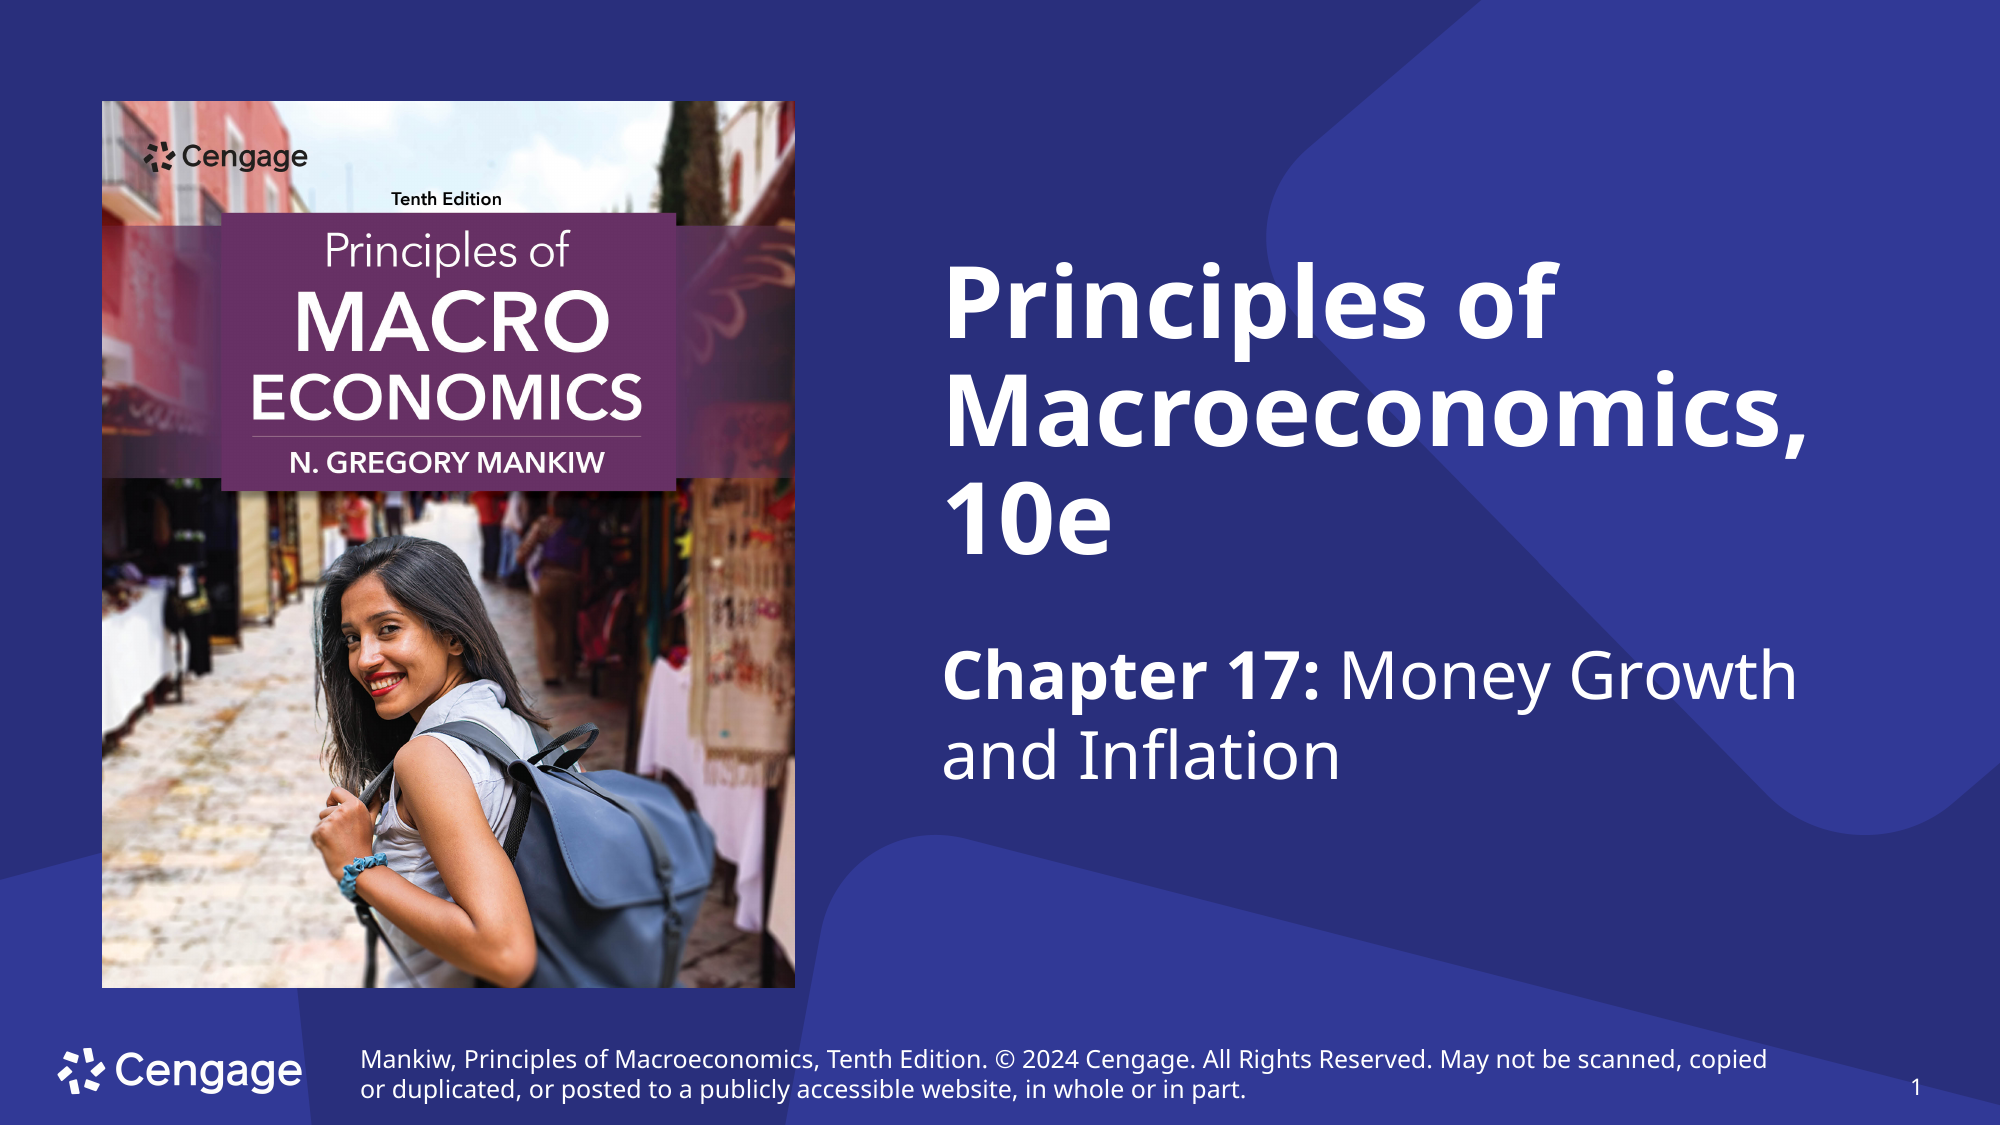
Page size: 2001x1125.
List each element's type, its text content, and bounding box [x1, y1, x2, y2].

list Mankiw, Principles of Macroeconomics, Tenth Edition. © 2024 Cengage. All Rights Reserved. May not be scanned, copied or duplicated, or posted to a publicly accessible website, in whole or in part. [345, 1035, 1815, 1111]
title Principles of Macroeconomics, 10e [926, 191, 1928, 584]
picture [0, 0, 2000, 1125]
subtitle Chapter 17: Money Growth and Inflation [926, 624, 1928, 859]
